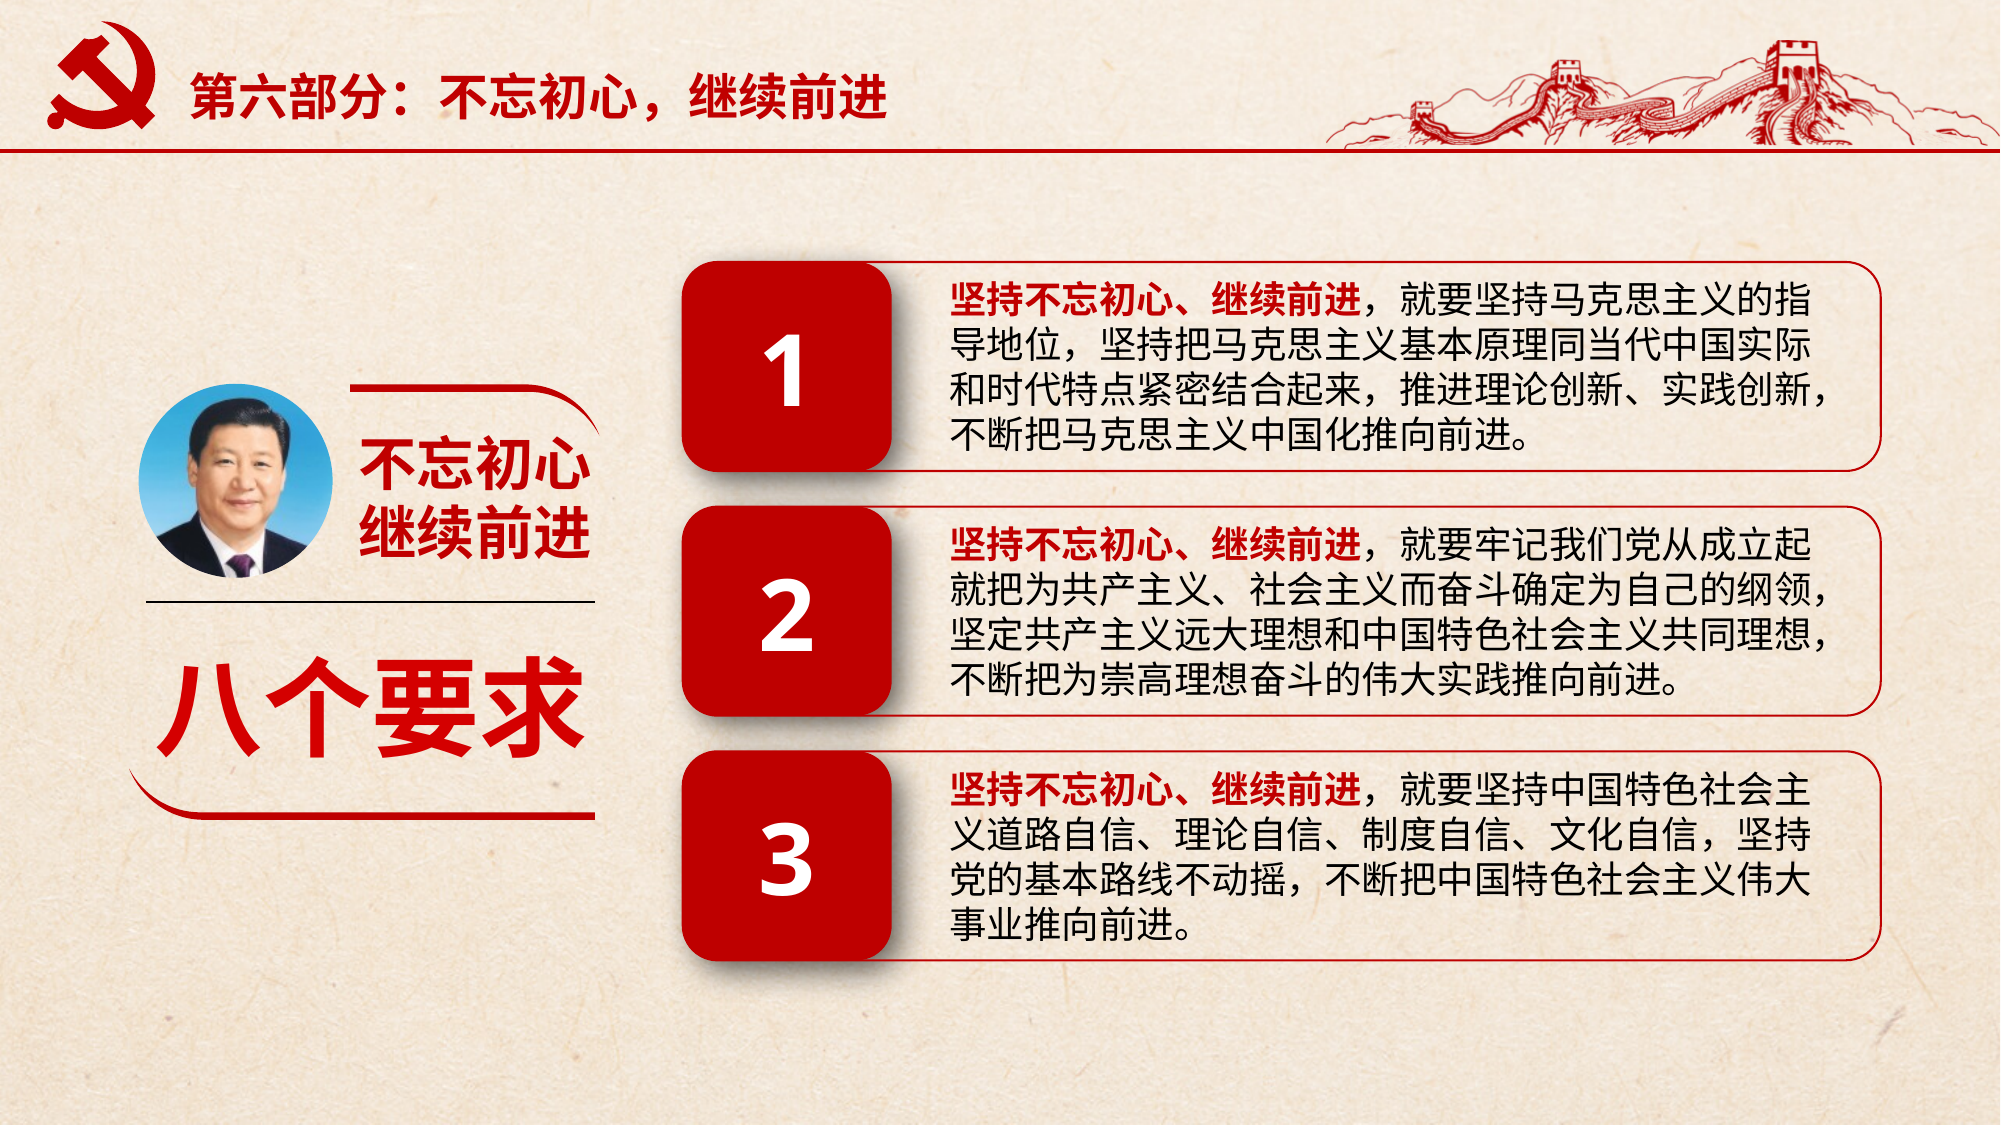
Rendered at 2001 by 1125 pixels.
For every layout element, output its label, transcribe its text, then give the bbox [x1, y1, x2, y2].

text_box [682, 506, 1881, 716]
text_box 坚持不忘初心、继续前进，就要坚持马克思主义的指导地位，坚持把马克思主义基本原理同当代中国实际和时代特点紧密结合起来，推进理论创新、实践创新，不断把马克思主义中国化推向前进。 [934, 268, 1842, 464]
text_box [133, 778, 595, 820]
text_box 八个要求 [115, 632, 628, 778]
picture [0, 0, 2001, 1125]
text_box [682, 261, 1881, 472]
text_box [138, 383, 333, 578]
text_box 坚持不忘初心、继续前进，就要坚持中国特色社会主义道路自信、理论自信、制度自信、文化自信，坚持党的基本路线不动摇，不断把中国特色社会主义伟大事业推向前进。 [934, 758, 1842, 953]
text_box 不忘初心 继续前进 [338, 419, 612, 574]
text_box 第六部分：不忘初心，继续前进 [173, 57, 1038, 133]
text_box 坚持不忘初心、继续前进，就要牢记我们党从成立起就把为共产主义、社会主义而奋斗确定为自己的纲领，坚定共产主义远大理想和中国特色社会主义共同理想，不断把为崇高理想奋斗的伟大实践推向前进。 [934, 513, 1842, 709]
text_box [350, 384, 591, 419]
text_box [47, 21, 156, 130]
text_box [682, 751, 1881, 961]
